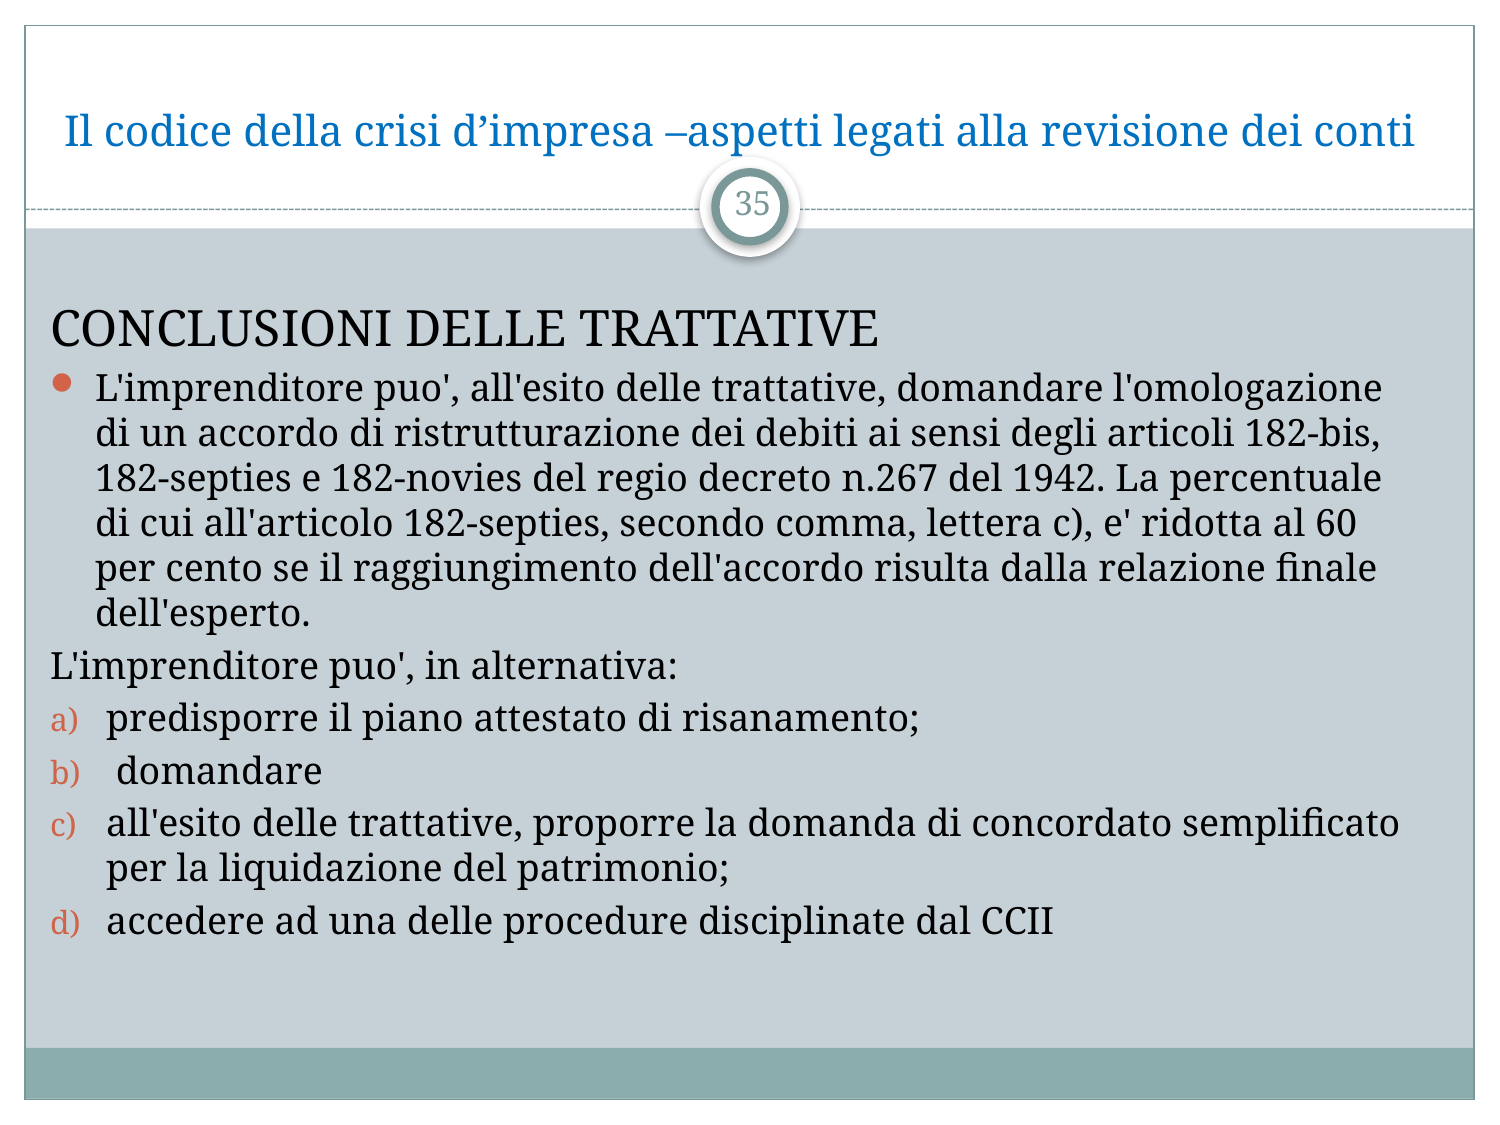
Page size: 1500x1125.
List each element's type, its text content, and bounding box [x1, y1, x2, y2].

slide_number 35 [715, 168, 791, 241]
list CONCLUSIONI DELLE TRATTATIVE L'imprenditore puo', all'esito delle trattative, domandare l'omologazione di un accordo di ristrutturazione dei debiti ai sensi degli articoli 182-bis, 182-septies e 182-novies del regio decreto n.267 del 1942. La percentuale di cui all'articolo 182-septies, secondo comma, lettera c), e' ridotta al 60 per cento se il raggiungimento dell'accordo risulta dalla relazione finale dell'esperto. L'imprenditore puo', in alternativa: predisporre il piano attestato di risanamento; domandare all'esito delle trattative, proporre la domanda di concordato semplificato per la liquidazione del patrimonio; accedere ad una delle procedure disciplinate dal CCII [35, 234, 1431, 985]
title Il codice della crisi d’impresa –aspetti legati alla revisione dei conti [49, 37, 1450, 162]
